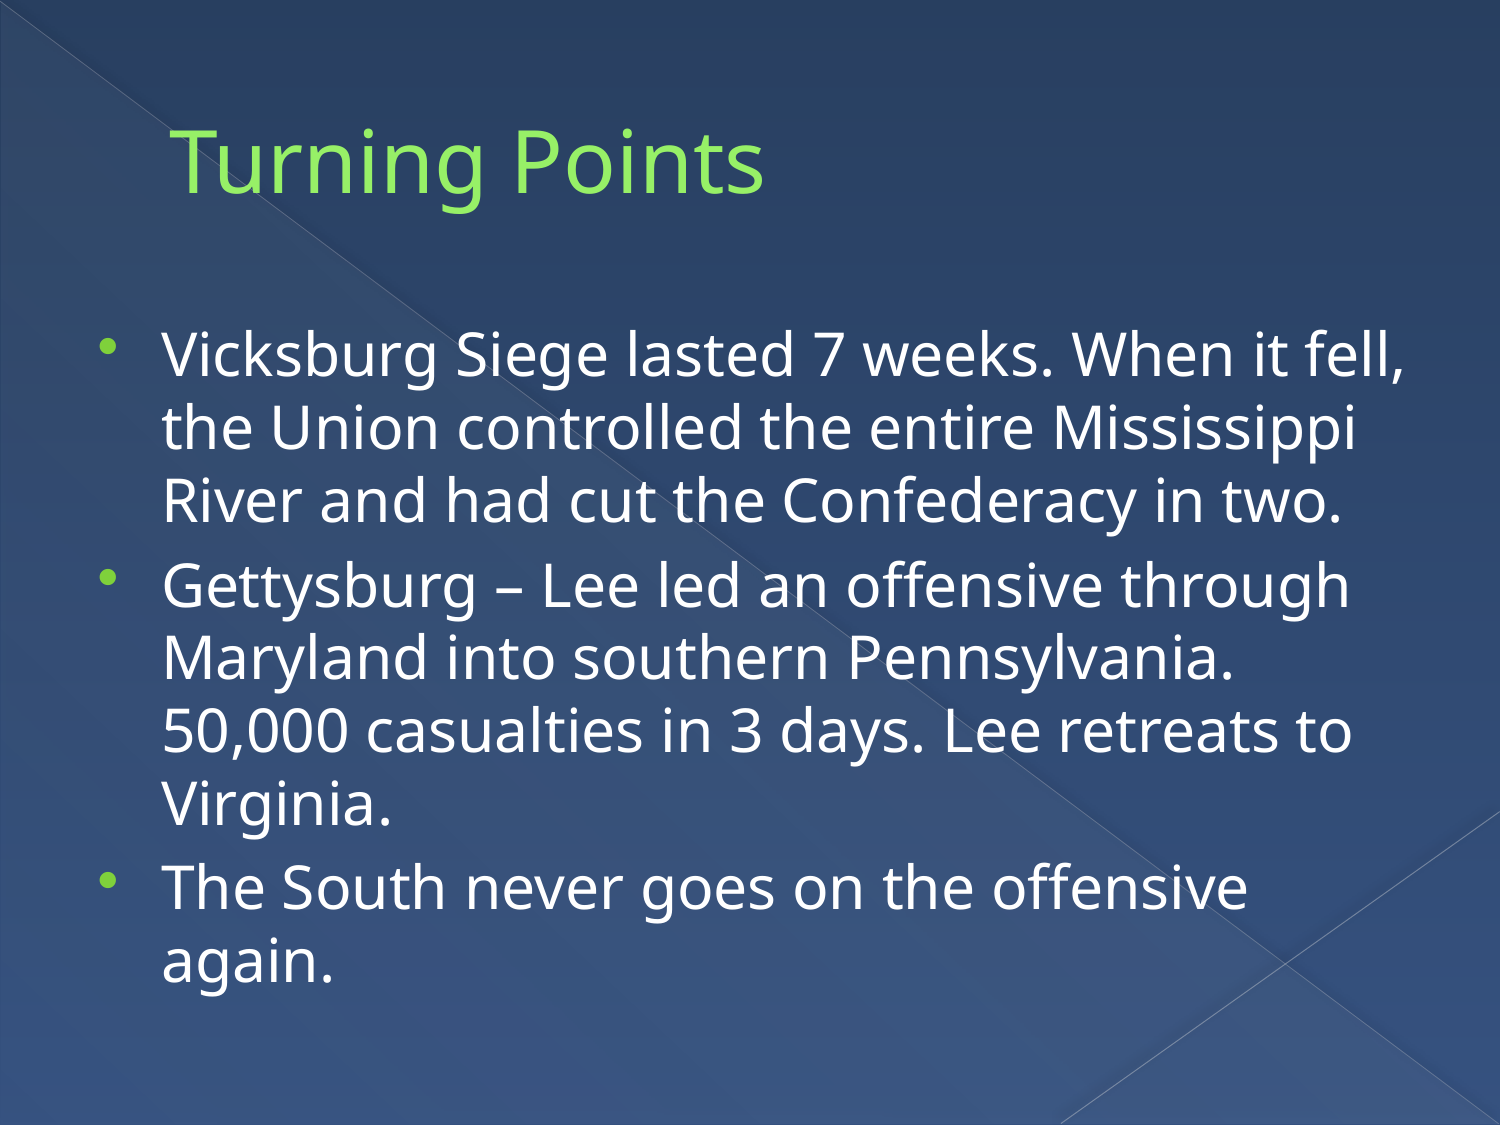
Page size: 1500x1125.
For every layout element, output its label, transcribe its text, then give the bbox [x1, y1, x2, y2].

title Turning Points [75, 43, 1425, 274]
list Vicksburg Siege lasted 7 weeks. When it fell, the Union controlled the entire Mississippi River and had cut the Confederacy in two. Gettysburg – Lee led an offensive through Maryland into southern Pennsylvania. 50,000 casualties in 3 days. Lee retreats to Virginia. The South never goes on the offensive again. [75, 308, 1425, 1059]
